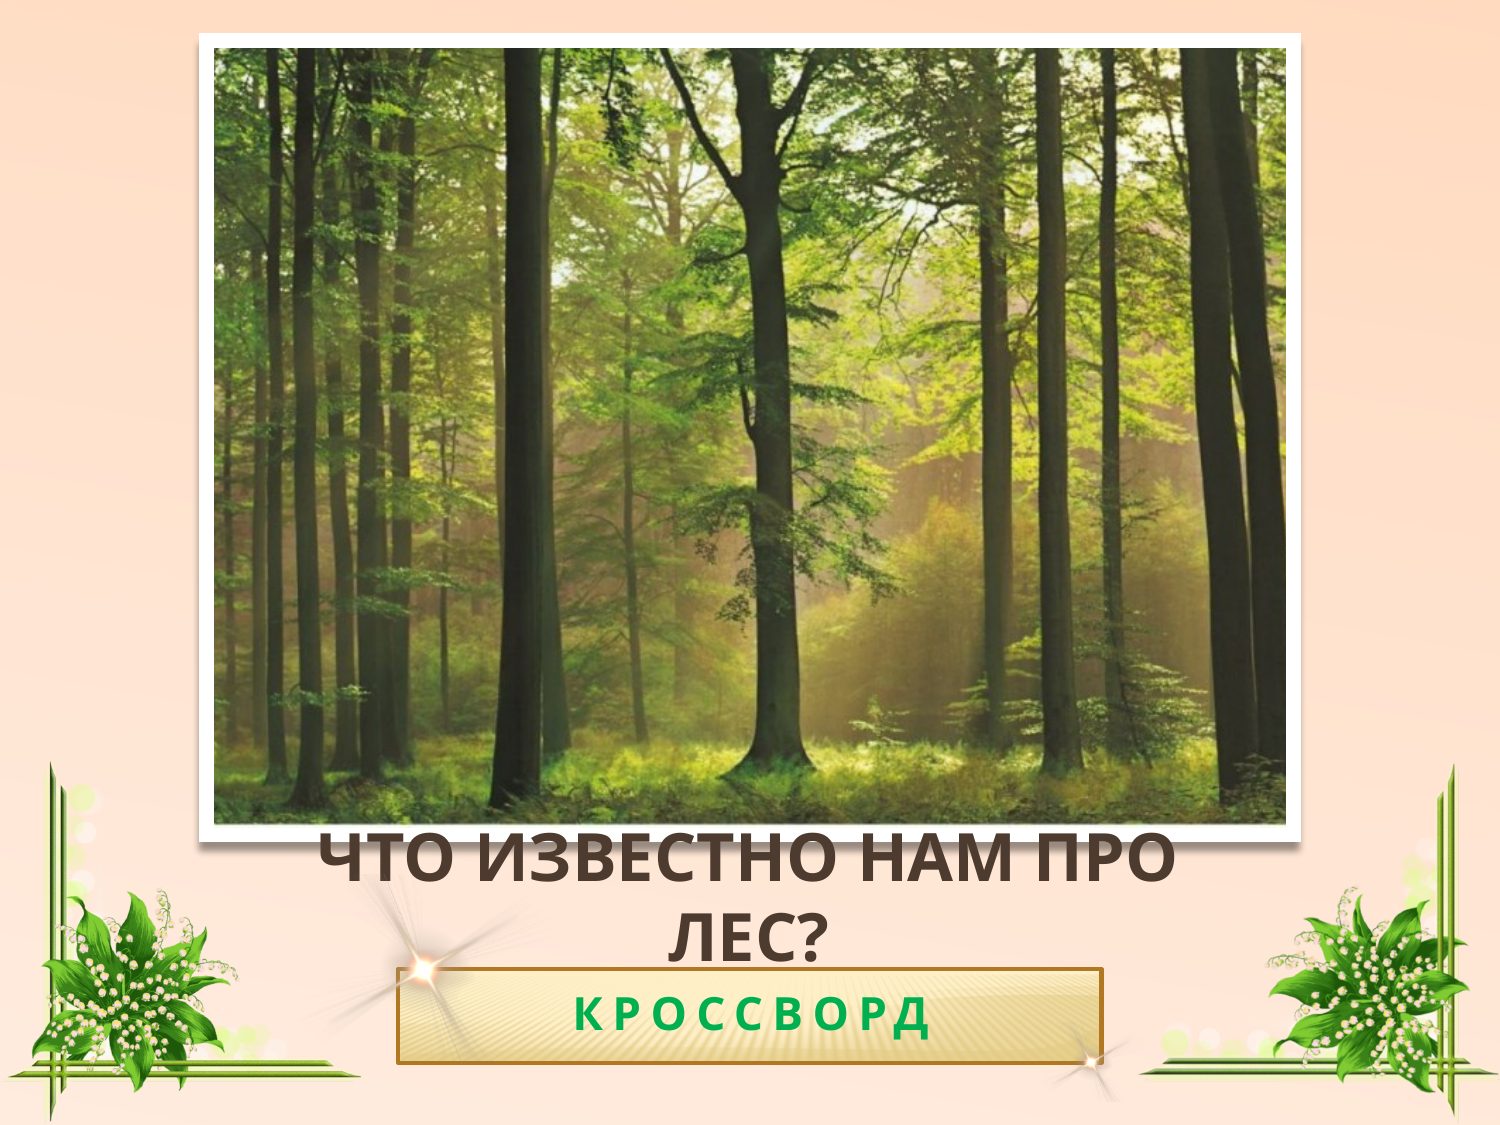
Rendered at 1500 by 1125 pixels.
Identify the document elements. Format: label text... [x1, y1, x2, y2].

title Что известно нам про лес? [372, 851, 1126, 938]
picture [0, 47, 1500, 1125]
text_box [561, 968, 1102, 1064]
picture [1039, 1021, 1134, 1102]
picture [365, 874, 553, 1065]
